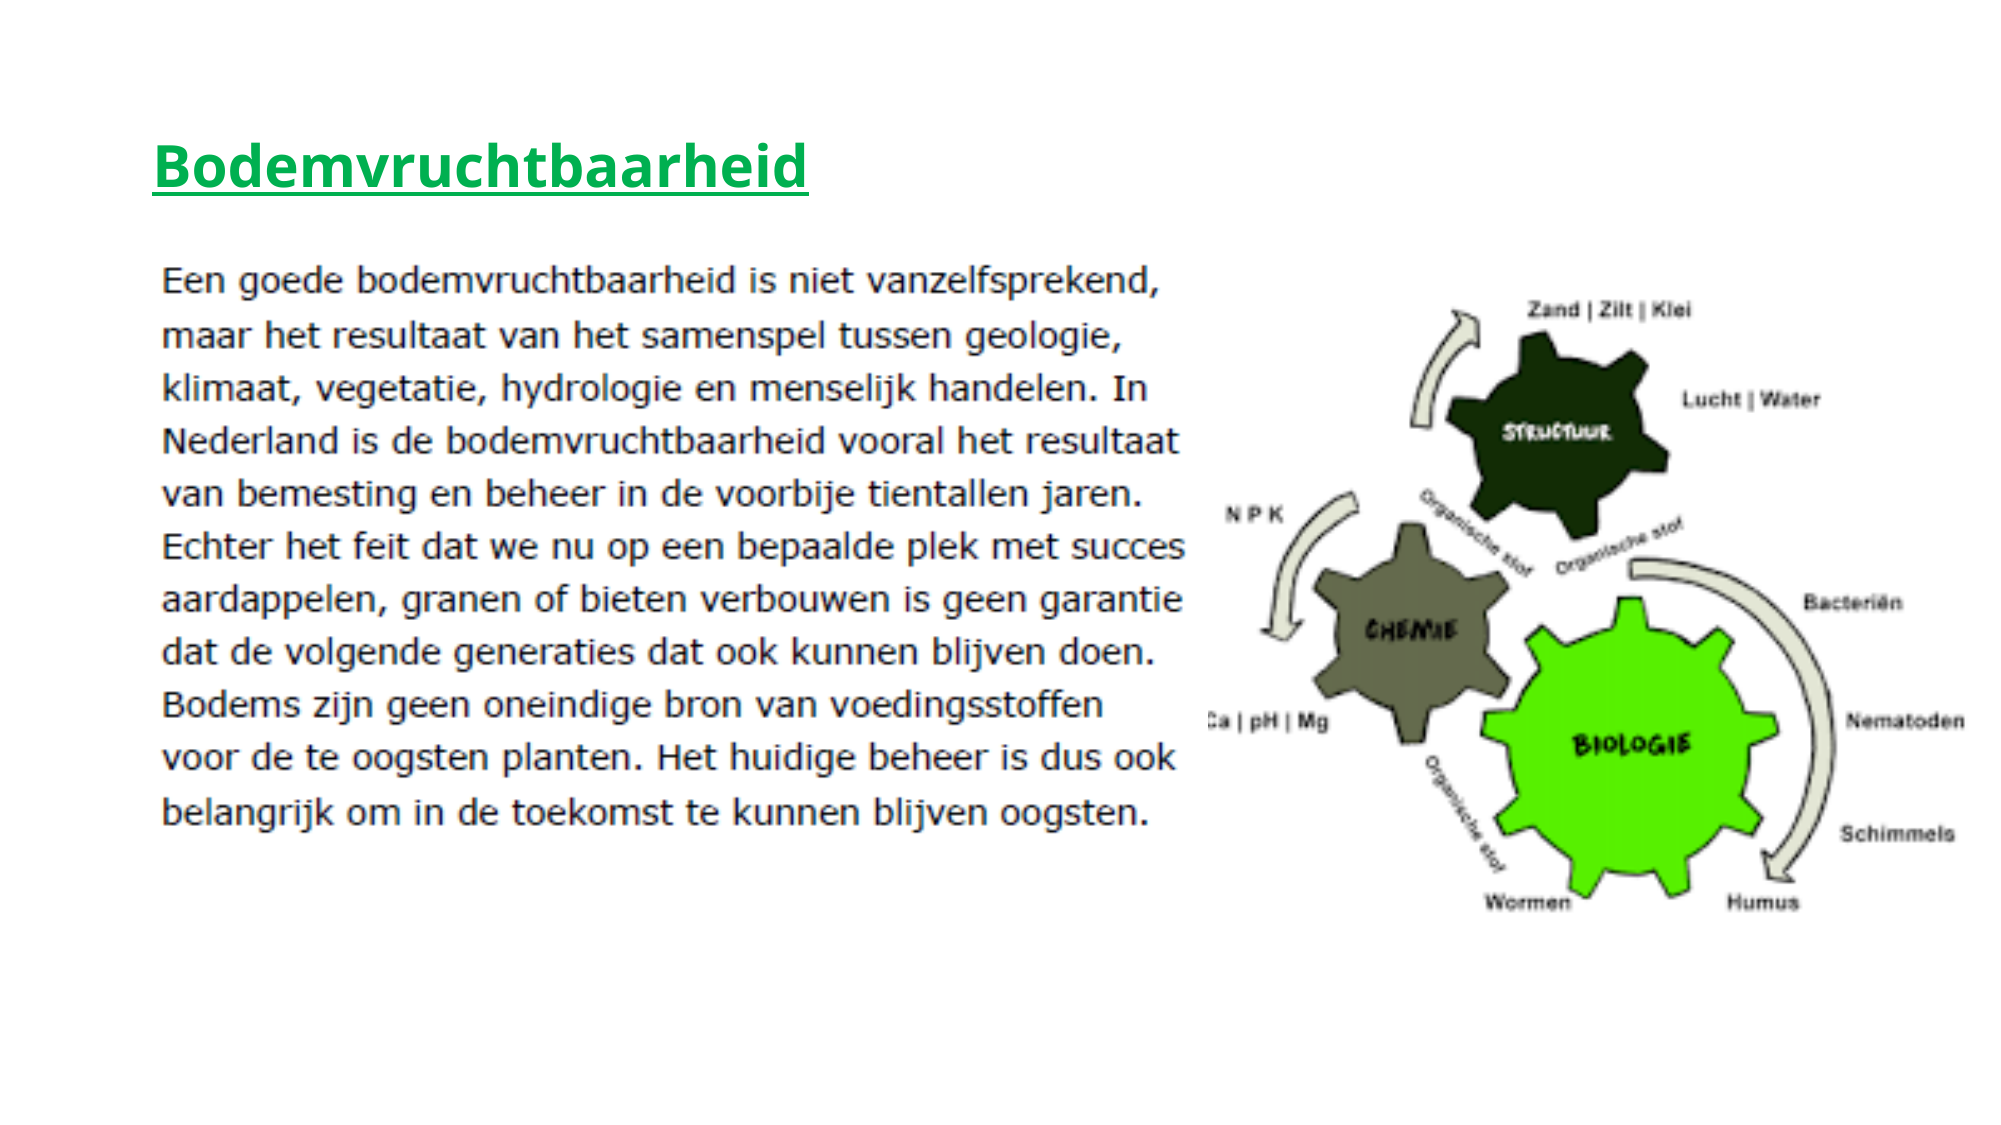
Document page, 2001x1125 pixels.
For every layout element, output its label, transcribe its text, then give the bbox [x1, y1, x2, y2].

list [137, 256, 1208, 871]
title Bodemvruchtbaarheid [137, 59, 1863, 278]
picture [1182, 292, 2000, 916]
